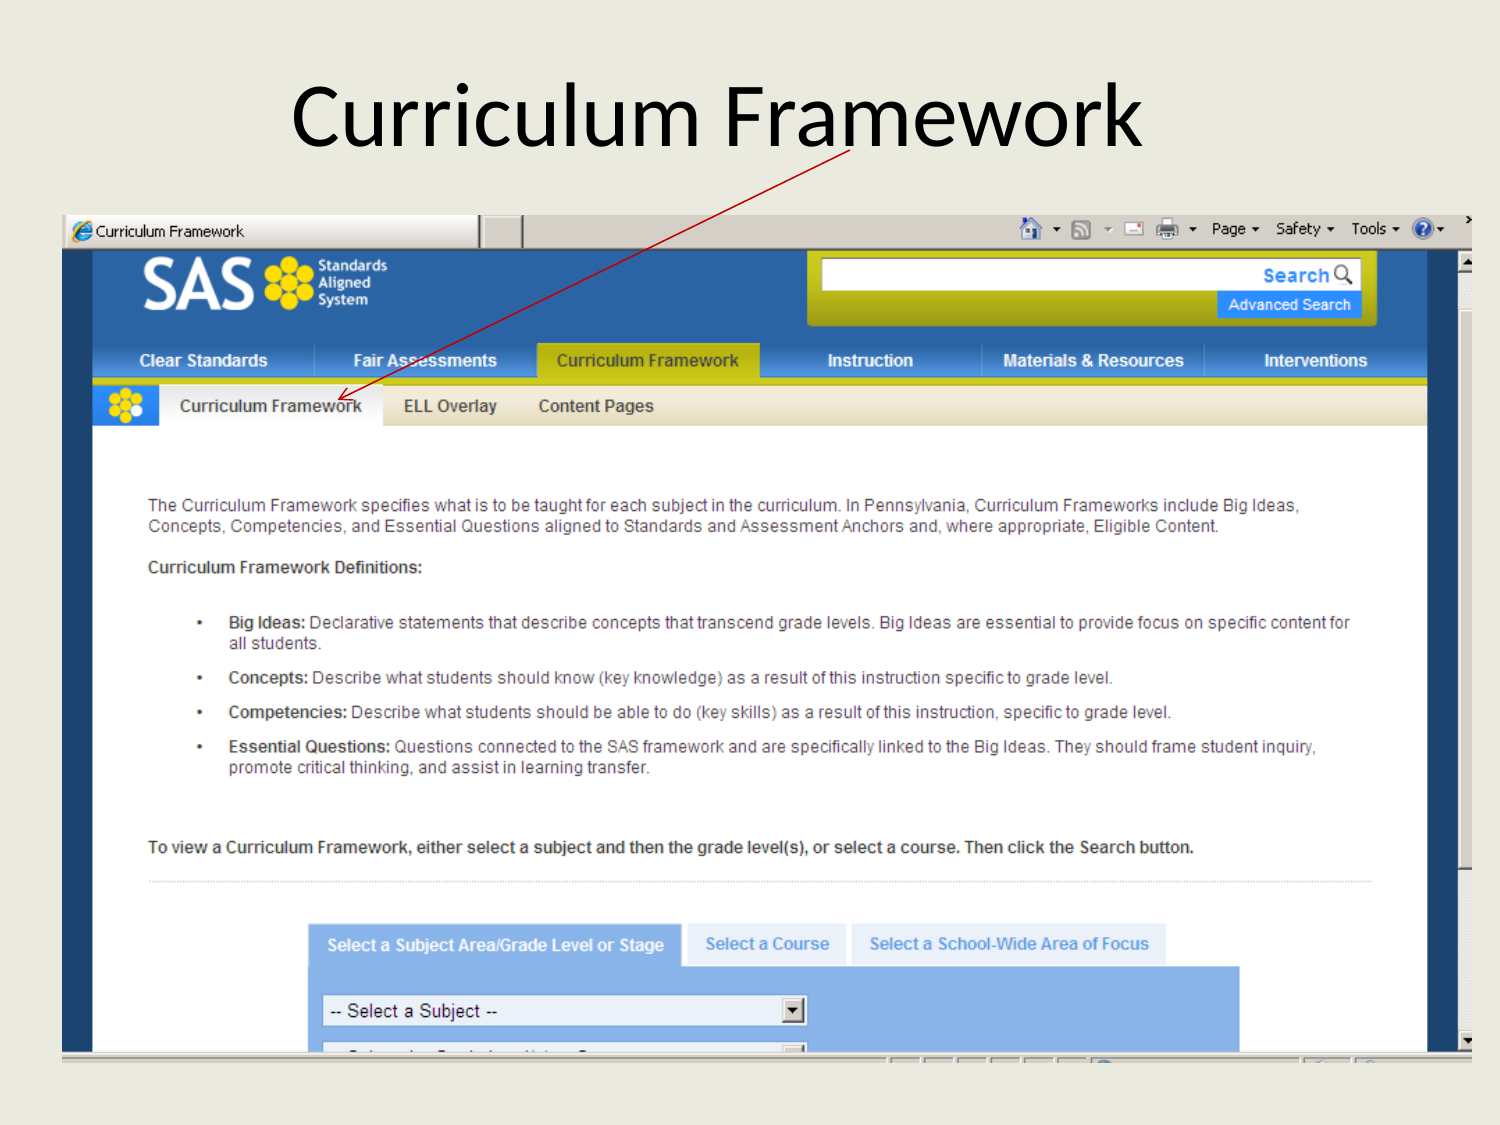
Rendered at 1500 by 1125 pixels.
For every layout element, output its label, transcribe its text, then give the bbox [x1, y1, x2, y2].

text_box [337, 149, 851, 401]
title Curriculum Framework [75, 45, 1425, 175]
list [62, 215, 1472, 1063]
